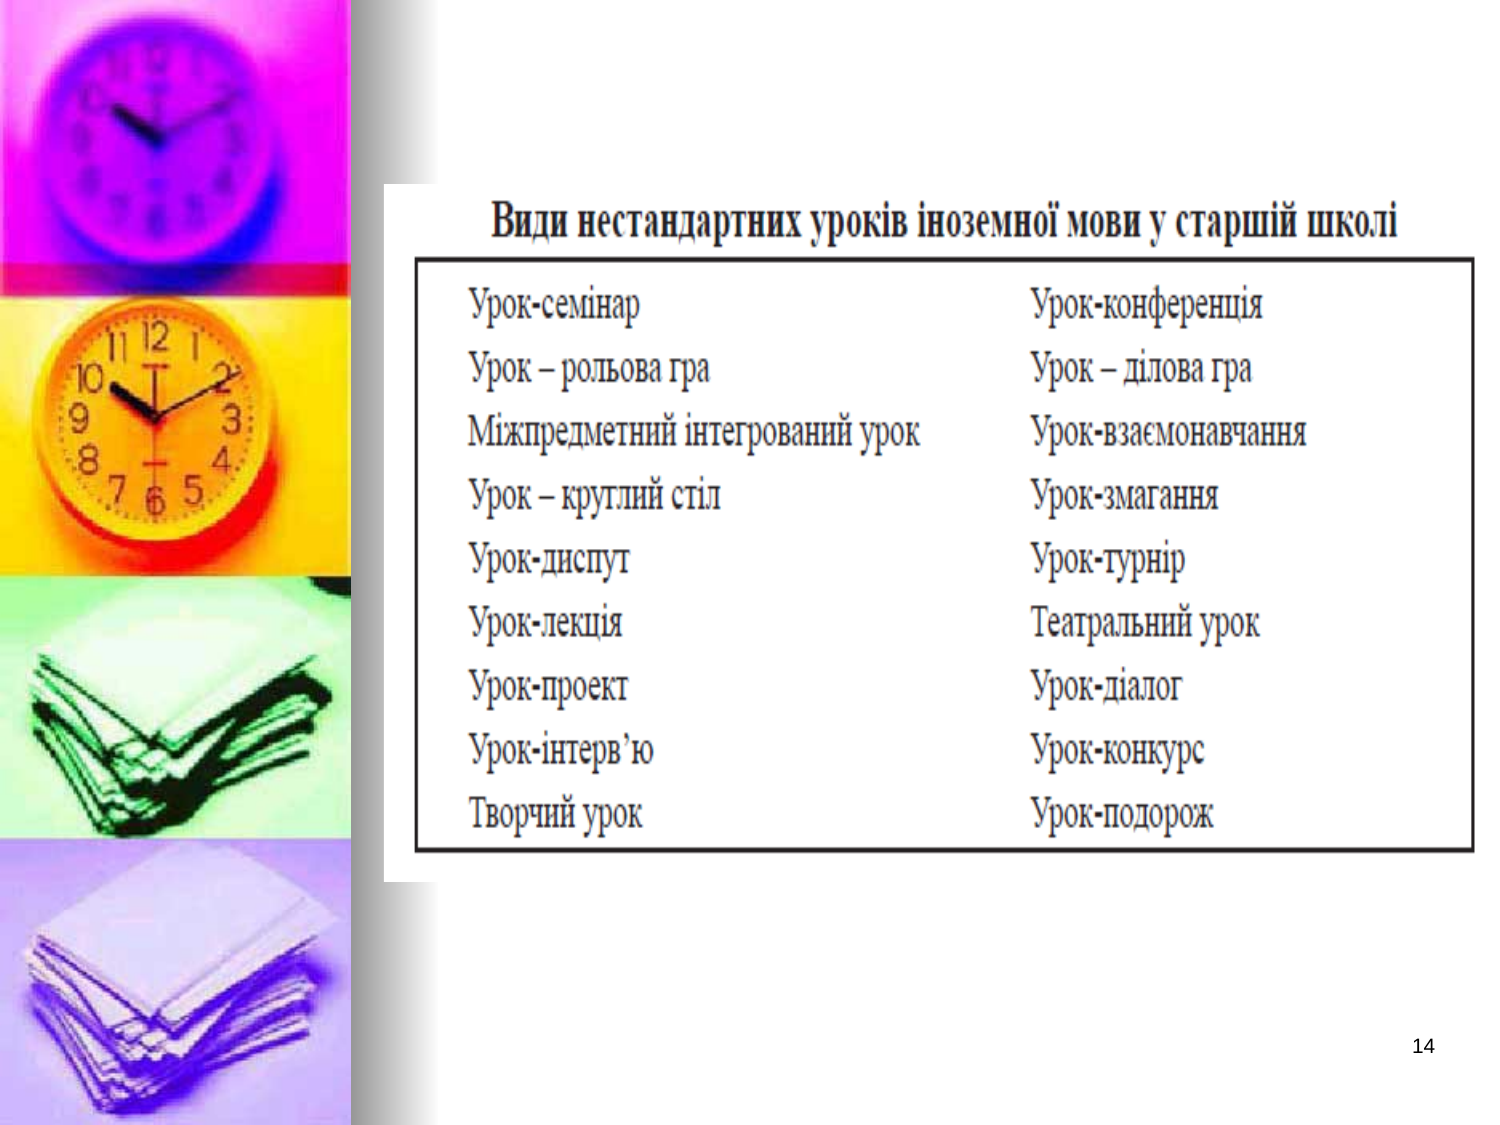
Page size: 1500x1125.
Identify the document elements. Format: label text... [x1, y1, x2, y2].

picture [0, 0, 351, 1125]
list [383, 184, 1500, 882]
slide_number 14 [1137, 1025, 1450, 1100]
